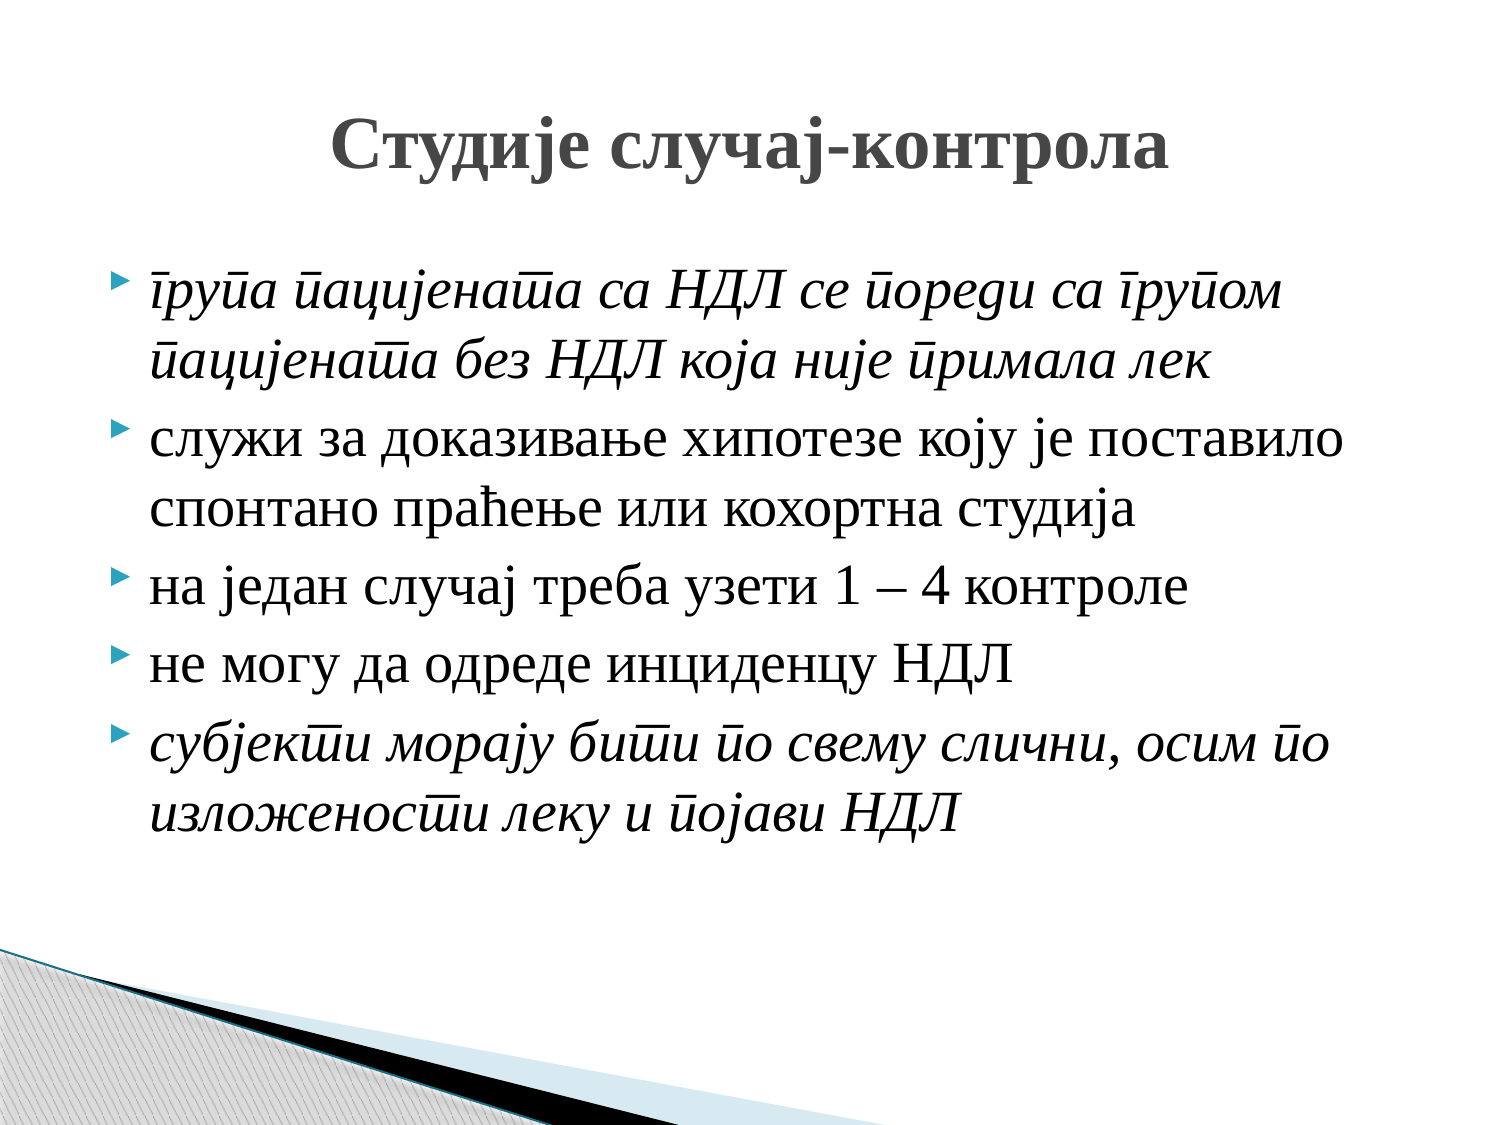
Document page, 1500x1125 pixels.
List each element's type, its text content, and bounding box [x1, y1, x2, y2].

list група пацијената са НДЛ се пореди са групом пацијената без НДЛ која није примала лек служи за доказивање хипотезе коју је поставило спонтано праћење или кохортна студија на један случај треба узети 1 – 4 контроле не могу да одреде инциденцу НДЛ субјекти морају бити по свему слични, осим по изложености леку и појави НДЛ [75, 243, 1425, 986]
title Студије случај-контрола [75, 45, 1425, 233]
